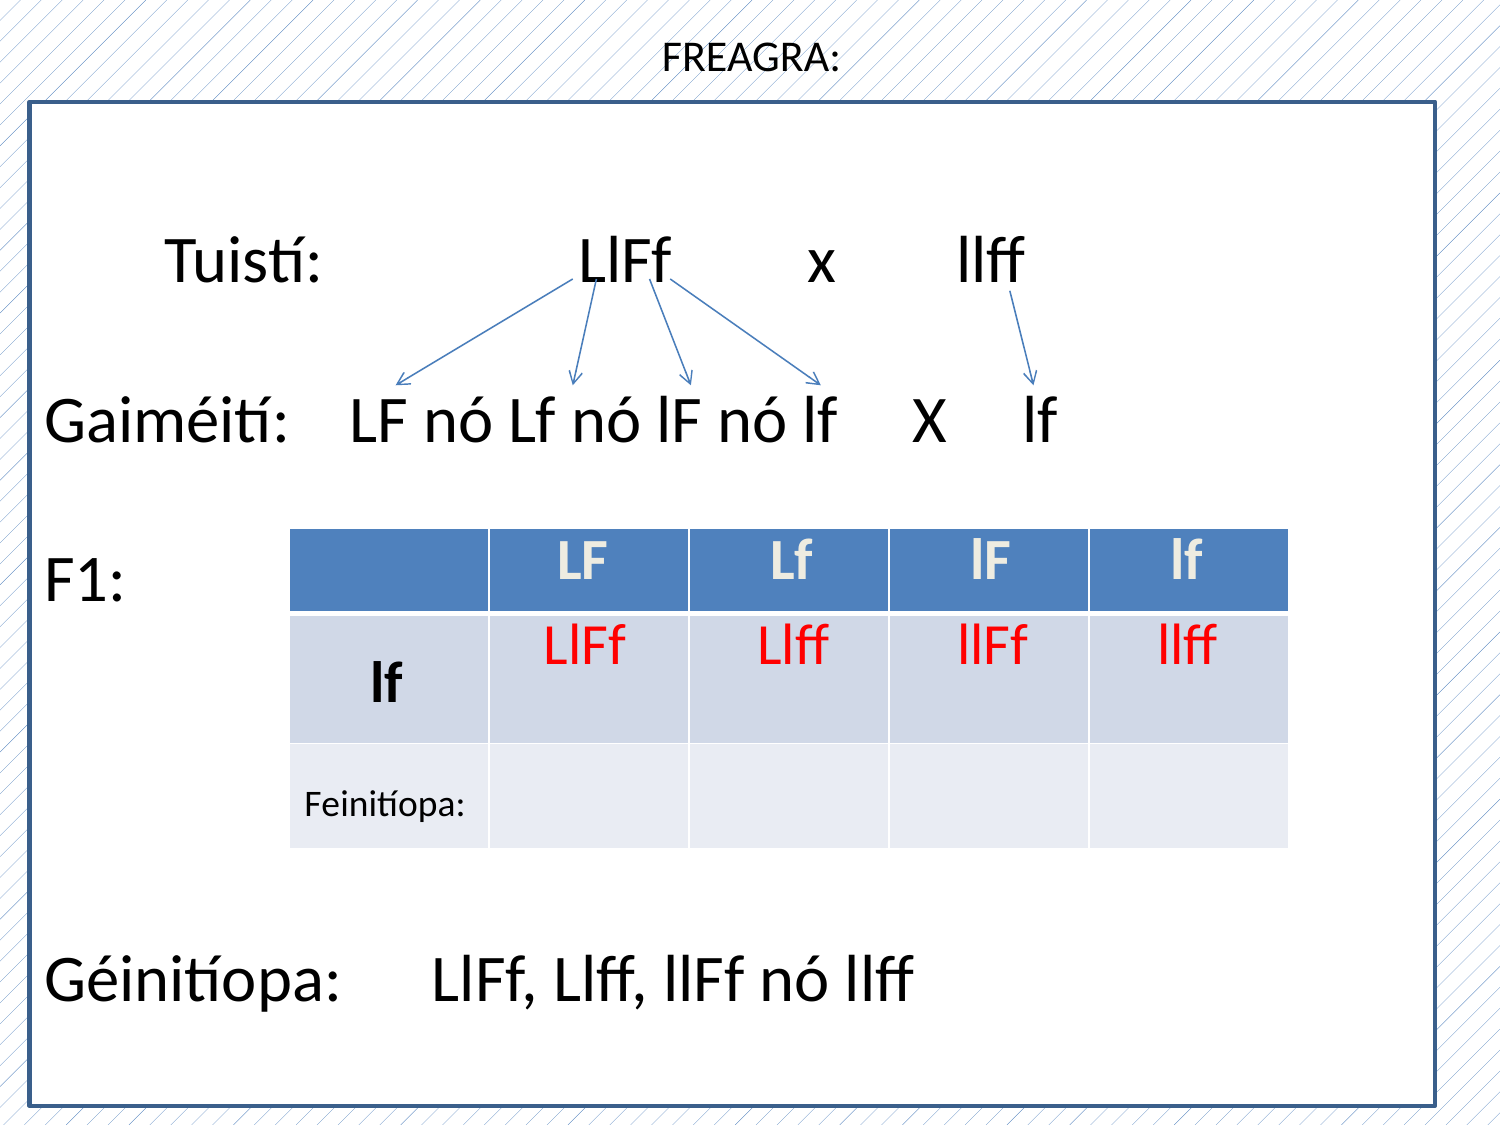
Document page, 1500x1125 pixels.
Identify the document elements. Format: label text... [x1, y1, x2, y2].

table_cell LlFf [490, 616, 688, 743]
table_cell llff [1090, 616, 1288, 743]
text_box [27, 100, 1437, 1108]
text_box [395, 278, 571, 386]
table_header [290, 529, 488, 611]
table_cell Llff [690, 616, 888, 743]
table_header lF [890, 529, 1088, 611]
table_cell [690, 744, 888, 848]
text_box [1009, 290, 1034, 386]
table_cell llFf [890, 616, 1088, 743]
title FREAGRA: [76, 19, 1427, 88]
table_header lf [1090, 529, 1288, 611]
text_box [649, 278, 668, 386]
table_header Lf [690, 529, 888, 611]
table_cell [1090, 744, 1288, 848]
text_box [669, 278, 822, 386]
table_cell lf [290, 616, 488, 743]
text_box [572, 278, 597, 386]
table_cell [890, 744, 1088, 848]
table_cell [490, 744, 688, 848]
table_header LF [490, 529, 688, 611]
table_cell Feinitíopa: [290, 744, 488, 848]
text_box Tuistí: LlFf x llff Gaiméití: LF nó Lf nó lF nó lf X lf F1: Géinitíopa: LlFf, Llff, llFf nó llff [29, 208, 1270, 1023]
